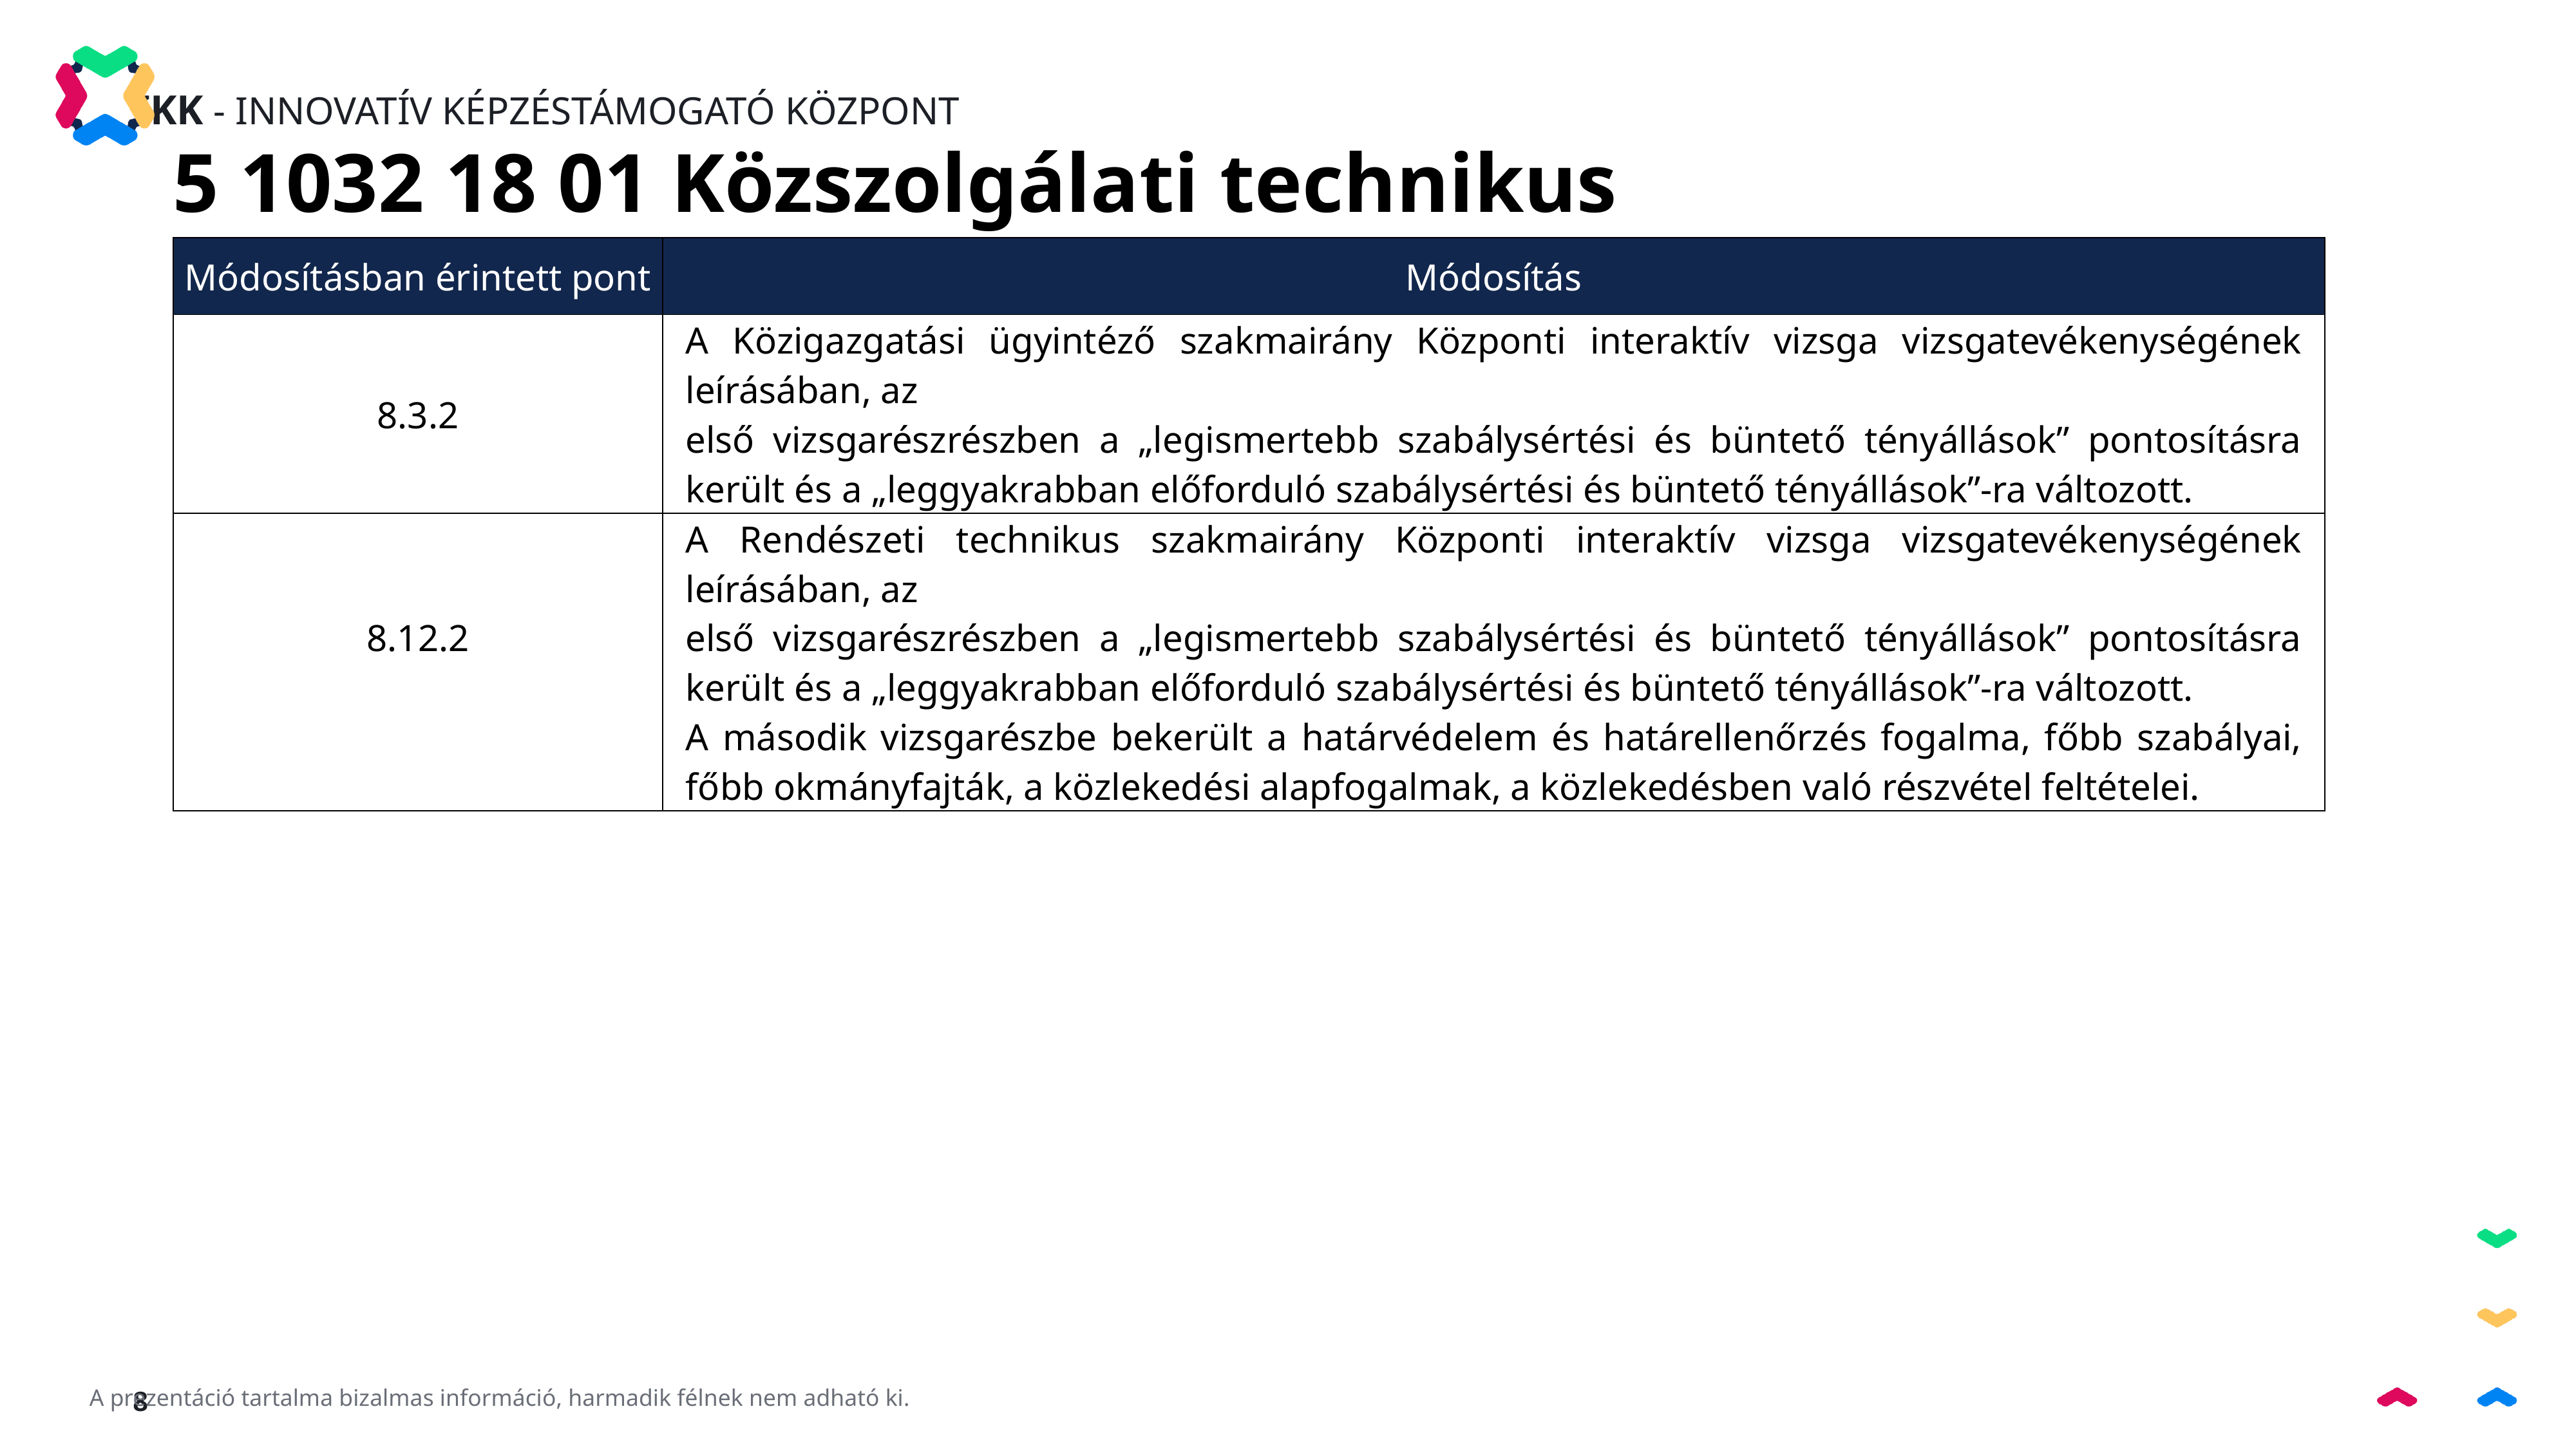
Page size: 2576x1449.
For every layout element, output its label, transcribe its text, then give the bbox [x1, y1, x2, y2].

picture [55, 46, 155, 146]
table_cell A Rendészeti technikus szakmairány Központi interaktív vizsga vizsgatevékenységének leírásában, az első vizsgarészrészben a „legismertebb szabálysértési és büntető tényállások” pontosításra került és a „leggyakrabban előforduló szabálysértési és büntető tényállások”-ra változott. A második vizsgarészbe bekerült a­ határvédelem és határellenőrzés fogalma, főbb szabályai, főbb okmányfajták, a közlekedési alapfogalmak, a közlekedésben való részvétel feltételei. [663, 514, 2324, 810]
list 5 1032 18 01 Közszolgálati technikus [173, 131, 2333, 292]
picture [2377, 1229, 2517, 1406]
table_cell 8.3.2 [174, 315, 662, 513]
table_cell A Közigazgatási ügyintéző szakmairány Központi interaktív vizsga vizsgatevékenységének leírásában, az első vizsgarészrészben a „legismertebb szabálysértési és büntető tényállások” pontosításra került és a „leggyakrabban előforduló szabálysértési és büntető tényállások”-ra változott. [663, 315, 2324, 513]
table_cell 8.12.2 [174, 514, 662, 810]
table_header Módosítás [663, 238, 2324, 314]
table_header Módosításban érintett pont [174, 238, 662, 314]
